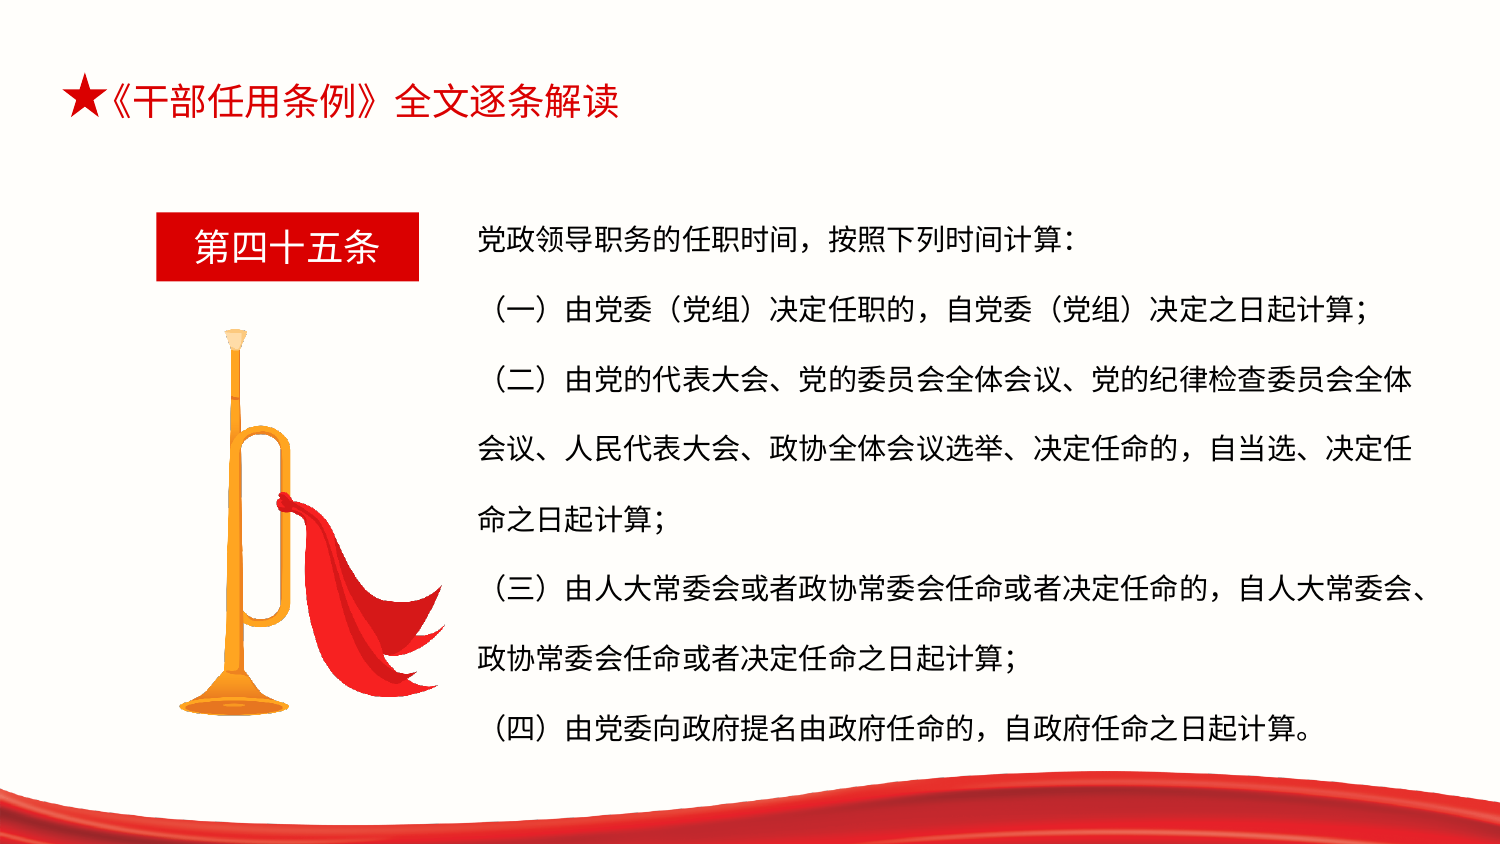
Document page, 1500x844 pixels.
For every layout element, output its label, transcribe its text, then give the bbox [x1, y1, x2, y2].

picture [0, 771, 1500, 844]
text_box 党政领导职务的任职时间，按照下列时间计算： （一）由党委（党组）决定任职的，自党委（党组）决定之日起计算； （二）由党的代表大会、党的委员会全体会议、党的纪律检查委员会全体会议、人民代表大会、政协全体会议选举、决定任命的，自当选、决定任命之日起计算； （三）由人大常委会或者政协常委会任命或者决定任命的，自人大常委会、政协常委会任命或者决定任命之日起计算； （四）由党委向政府提名由政府任命的，自政府任命之日起计算。 [462, 178, 1438, 753]
picture [99, 309, 525, 735]
text_box 第四十五条 [156, 212, 419, 282]
